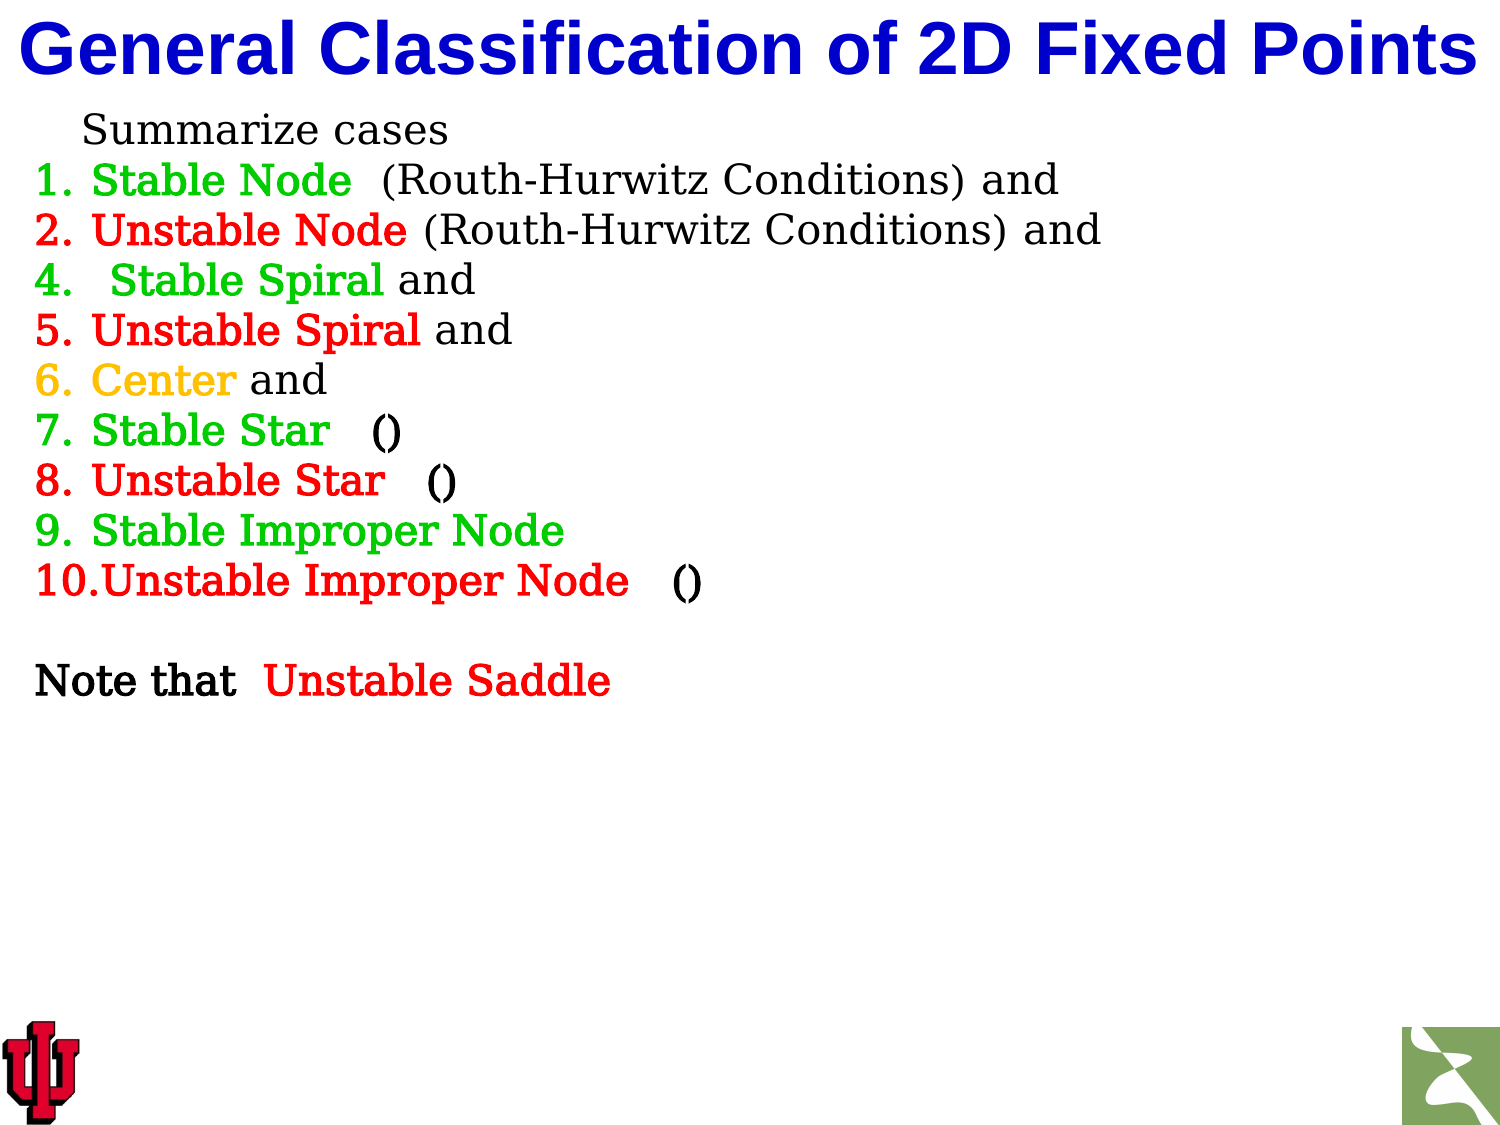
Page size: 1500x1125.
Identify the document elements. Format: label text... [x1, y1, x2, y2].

picture [0, 1020, 80, 1125]
picture [1402, 1027, 1500, 1125]
title General Classification of 2D Fixed Points [0, 0, 1500, 90]
